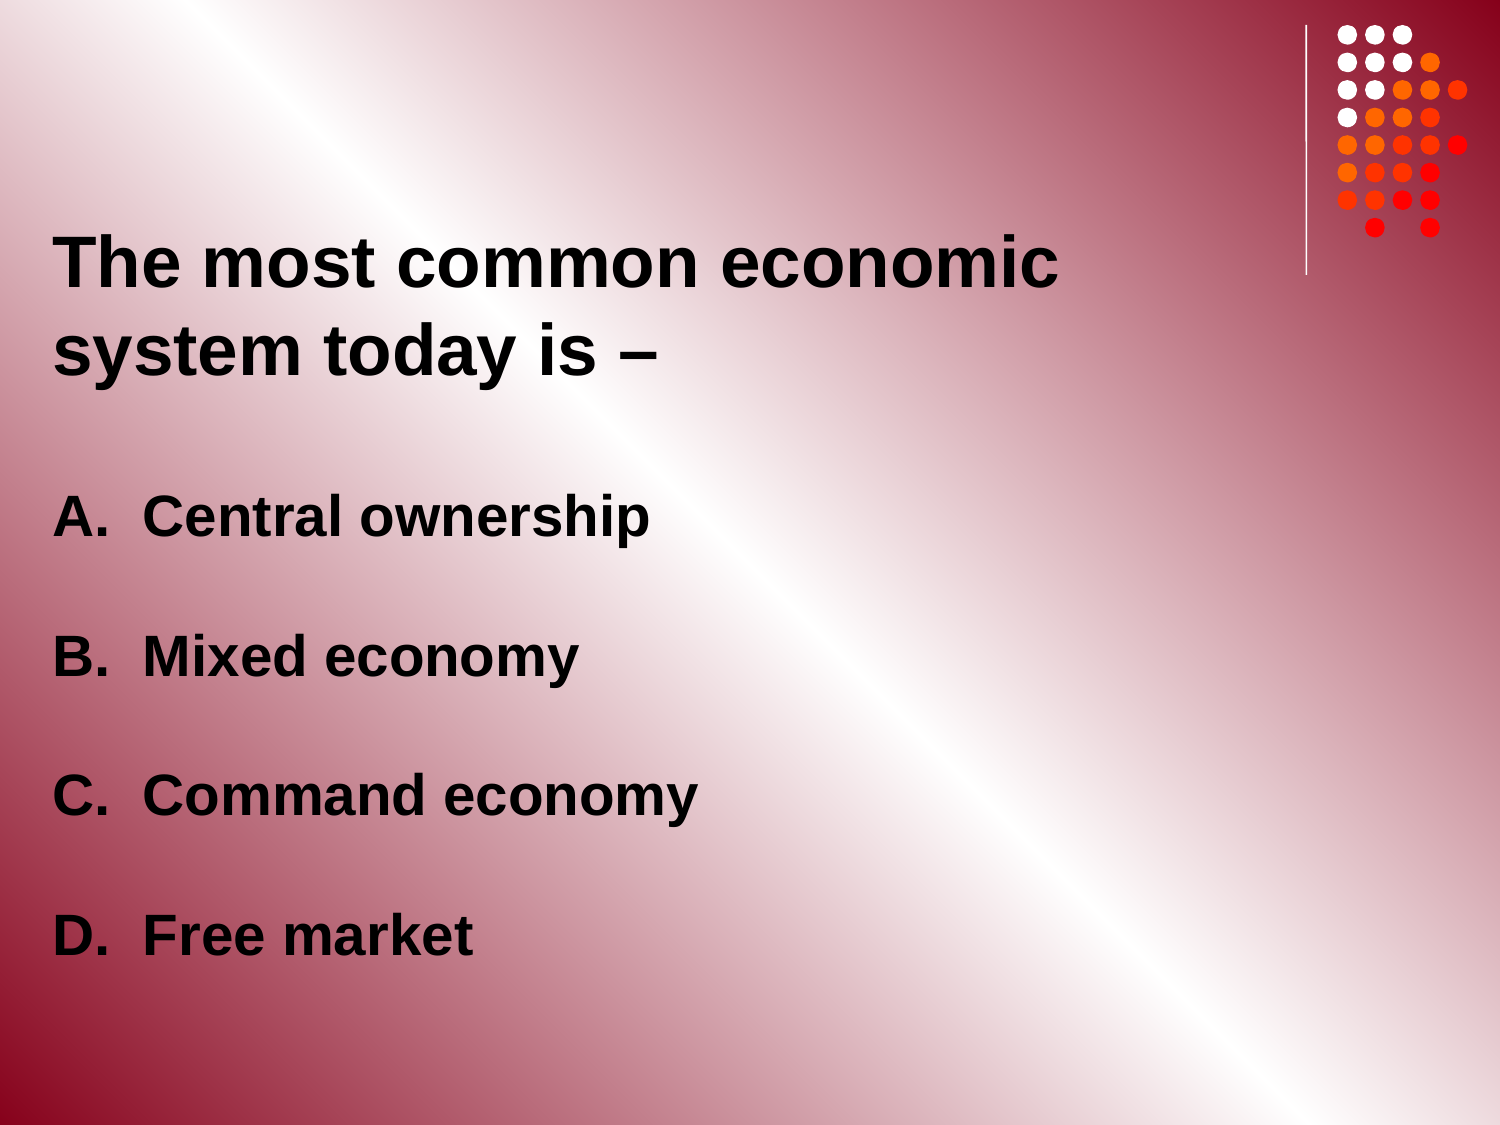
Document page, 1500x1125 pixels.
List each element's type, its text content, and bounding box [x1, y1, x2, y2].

text_box The most common economic system today is – A. Central ownership B. Mixed economy C. Command economy D. Free market [37, 937, 1313, 1125]
